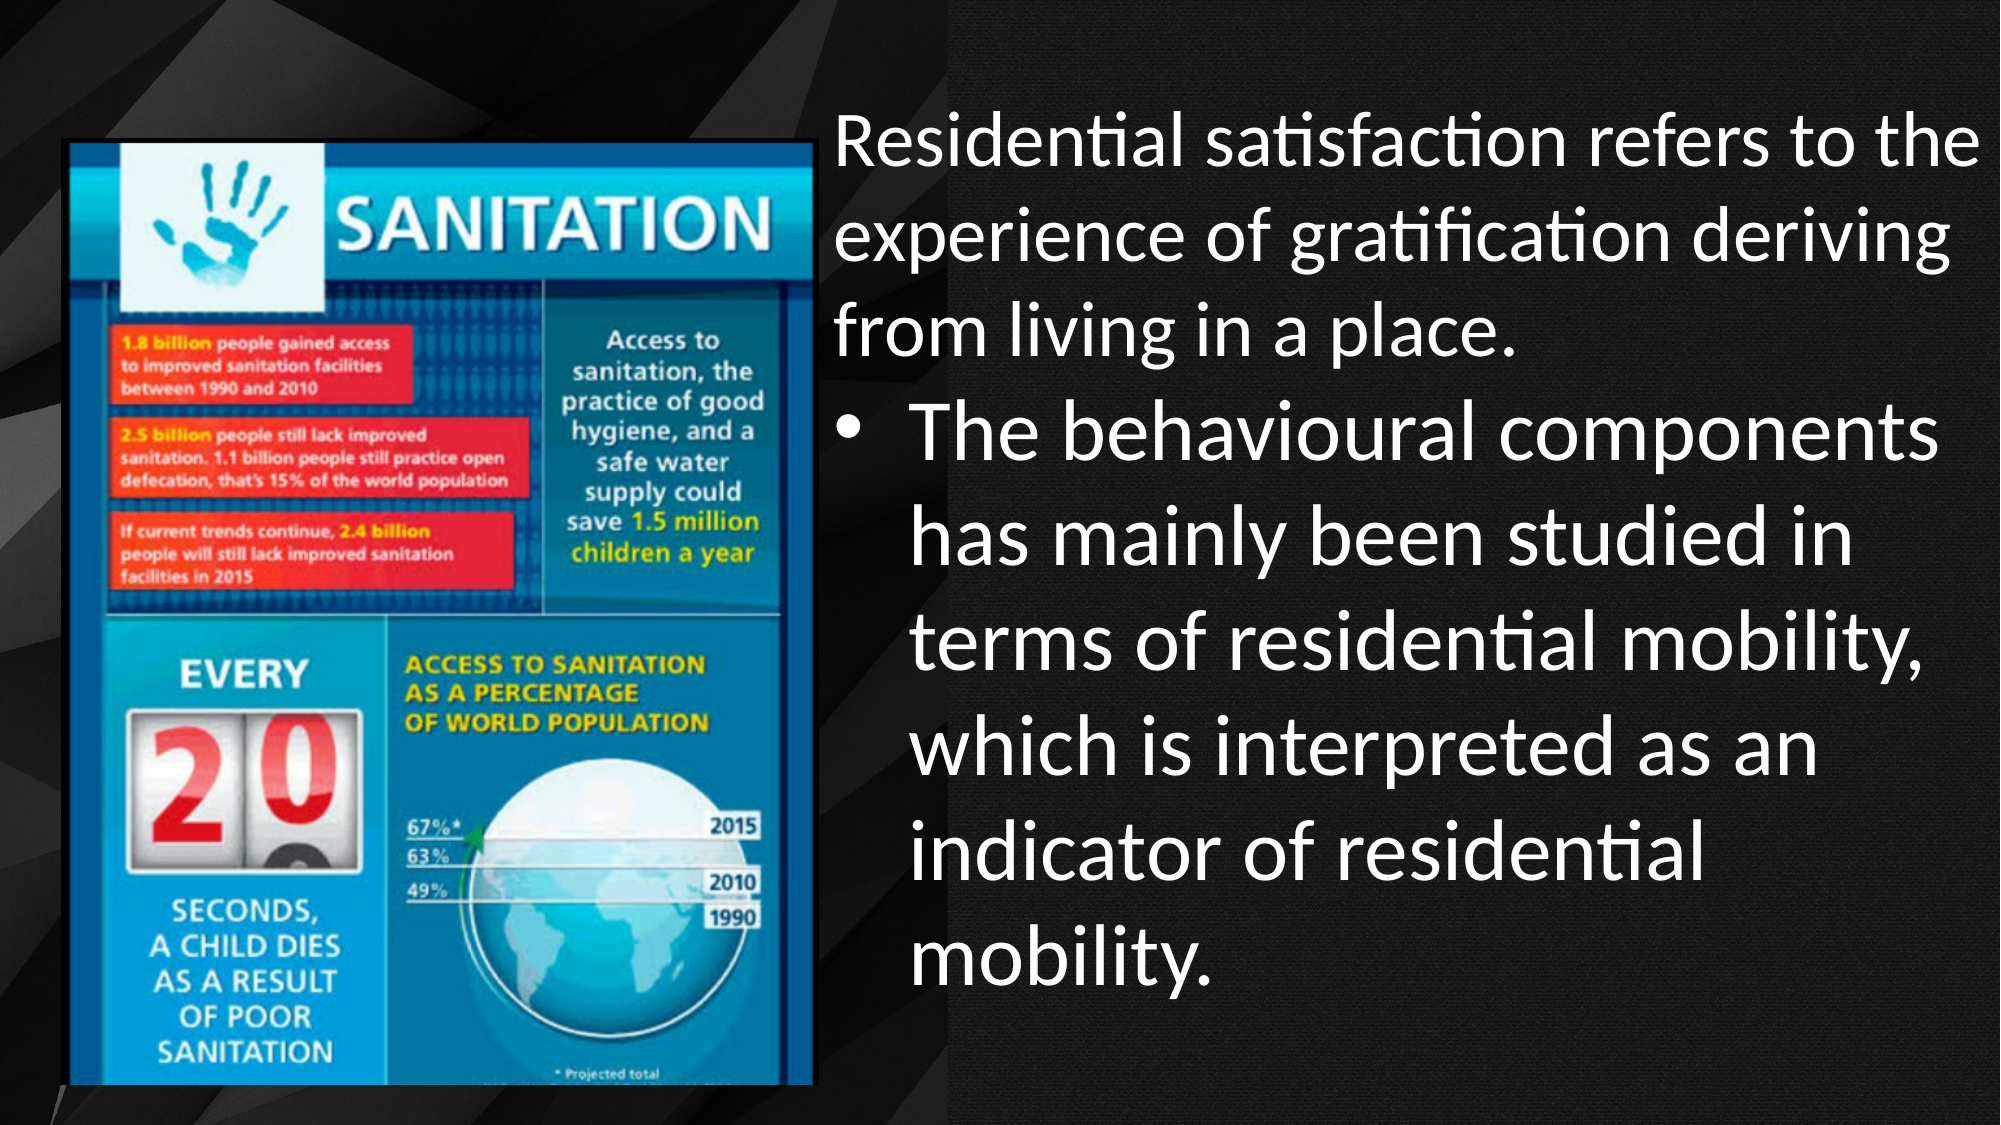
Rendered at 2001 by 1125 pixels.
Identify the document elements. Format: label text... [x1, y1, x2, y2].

text_box . [948, 533, 1183, 619]
picture [0, 0, 2000, 1125]
text_box Residential satisfaction refers to the experience of gratification deriving from living in a place. The behavioural components has mainly been studied in terms of residential mobility, which is interpreted as an indicator of residential mobility. [948, 80, 2000, 1010]
